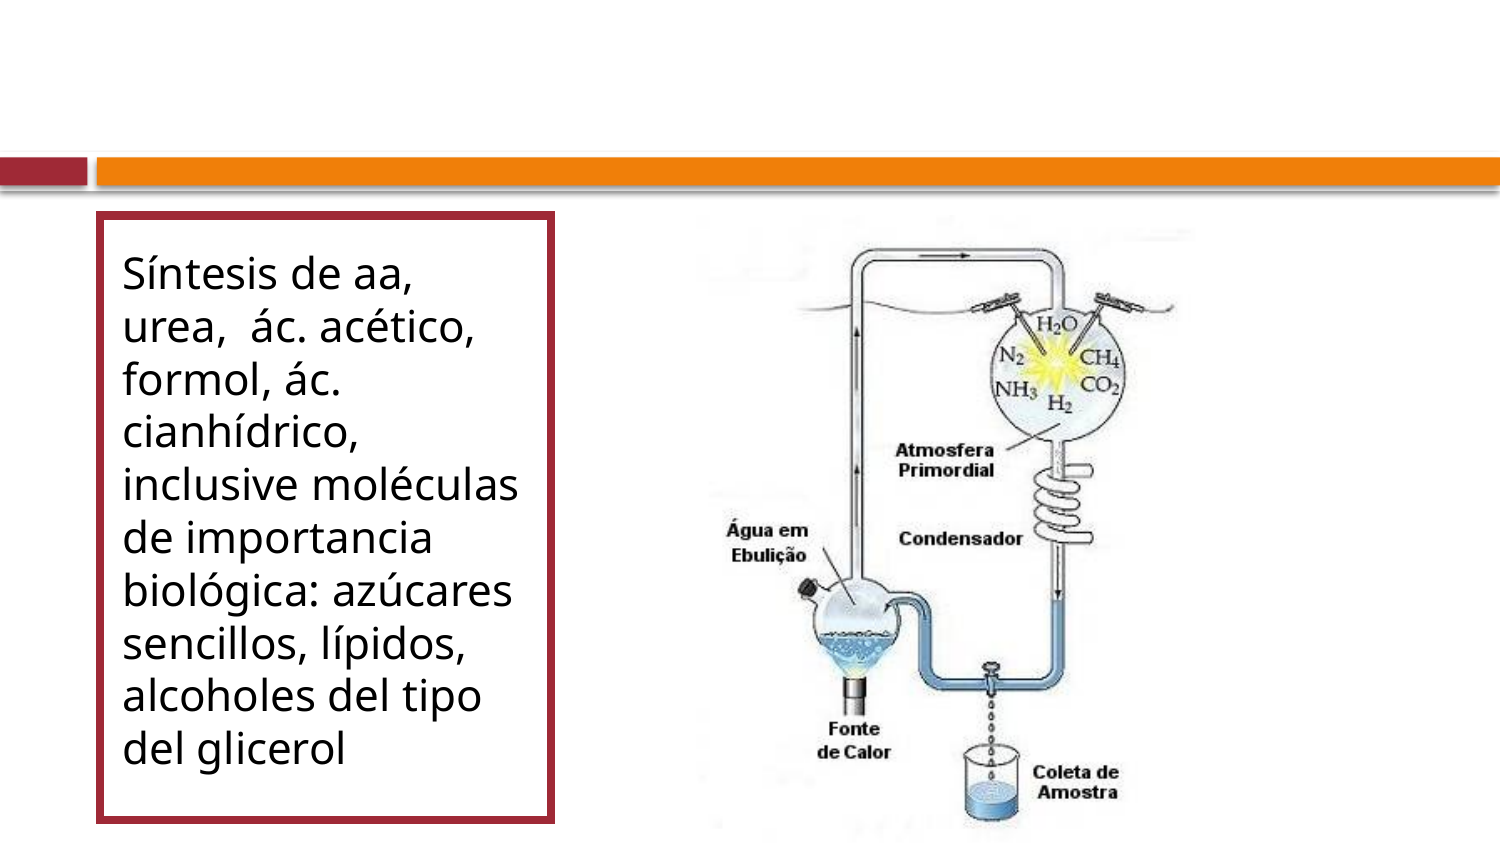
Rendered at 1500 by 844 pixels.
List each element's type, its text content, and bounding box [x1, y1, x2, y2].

list Síntesis de aa, urea, ác. acético, formol, ác. cianhídrico, inclusive moléculas de importancia biológica: azúcares sencillos, lípidos, alcoholes del tipo del glicerol [96, 211, 555, 824]
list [696, 215, 1196, 844]
